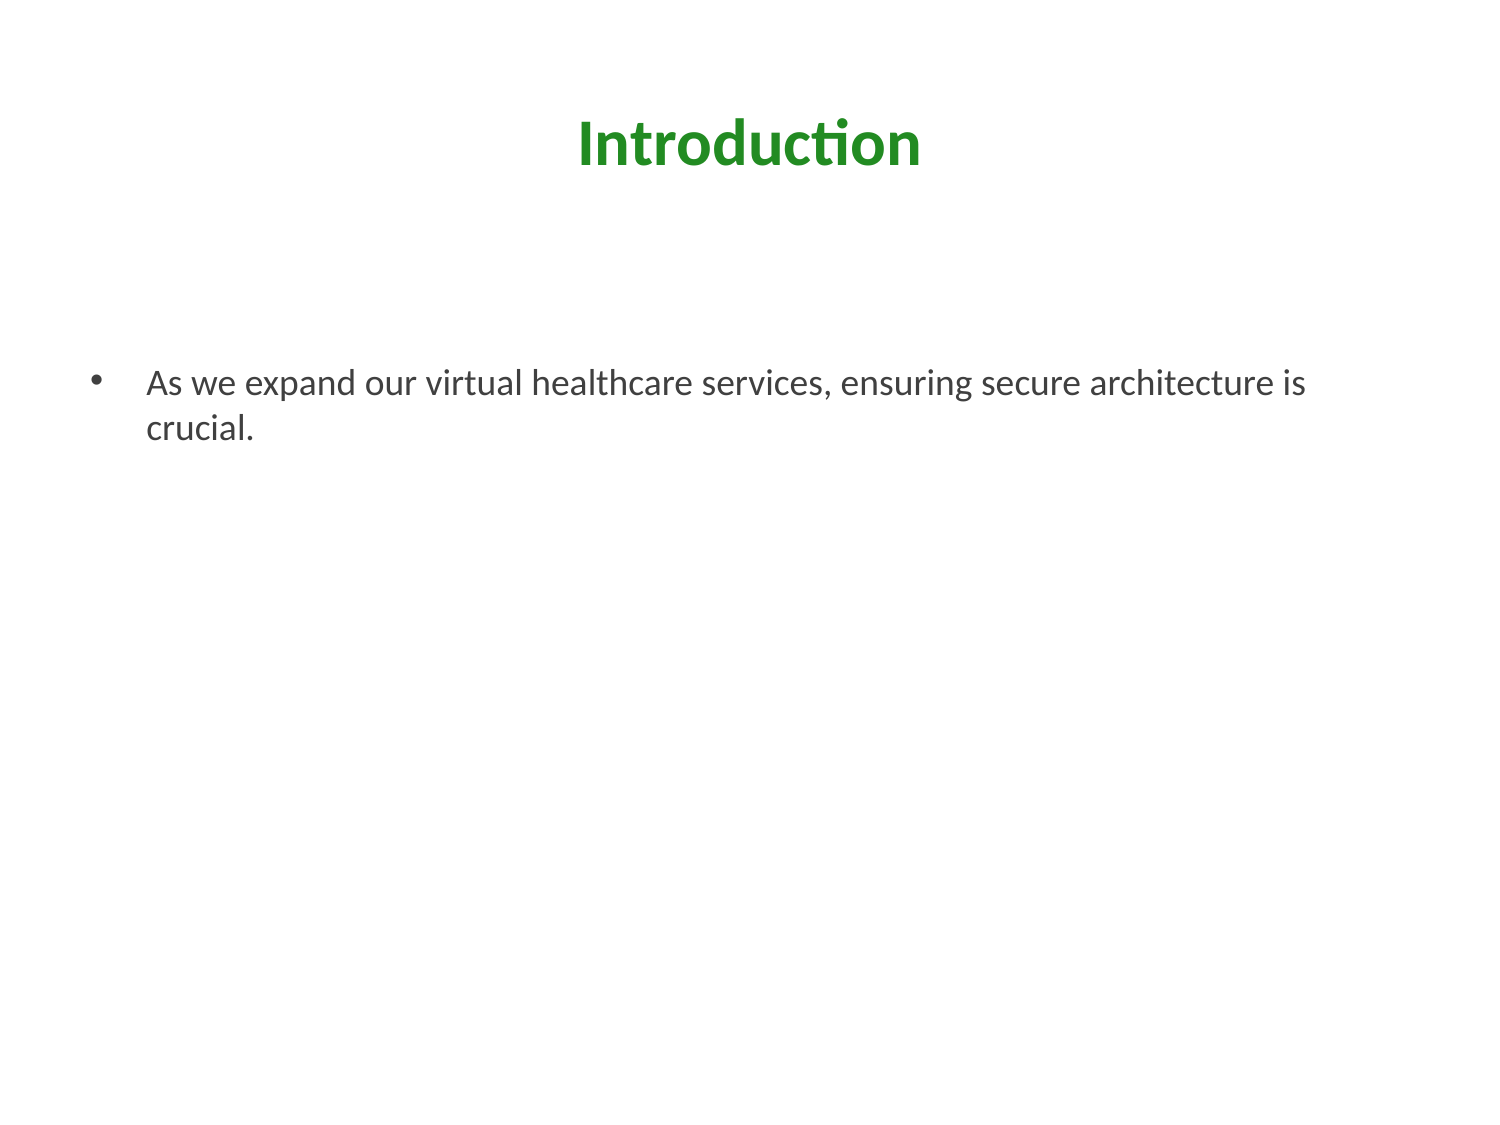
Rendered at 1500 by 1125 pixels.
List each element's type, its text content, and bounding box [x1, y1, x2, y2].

title Introduction [75, 45, 1425, 233]
list As we expand our virtual healthcare services, ensuring secure architecture is crucial. [75, 262, 1425, 1005]
